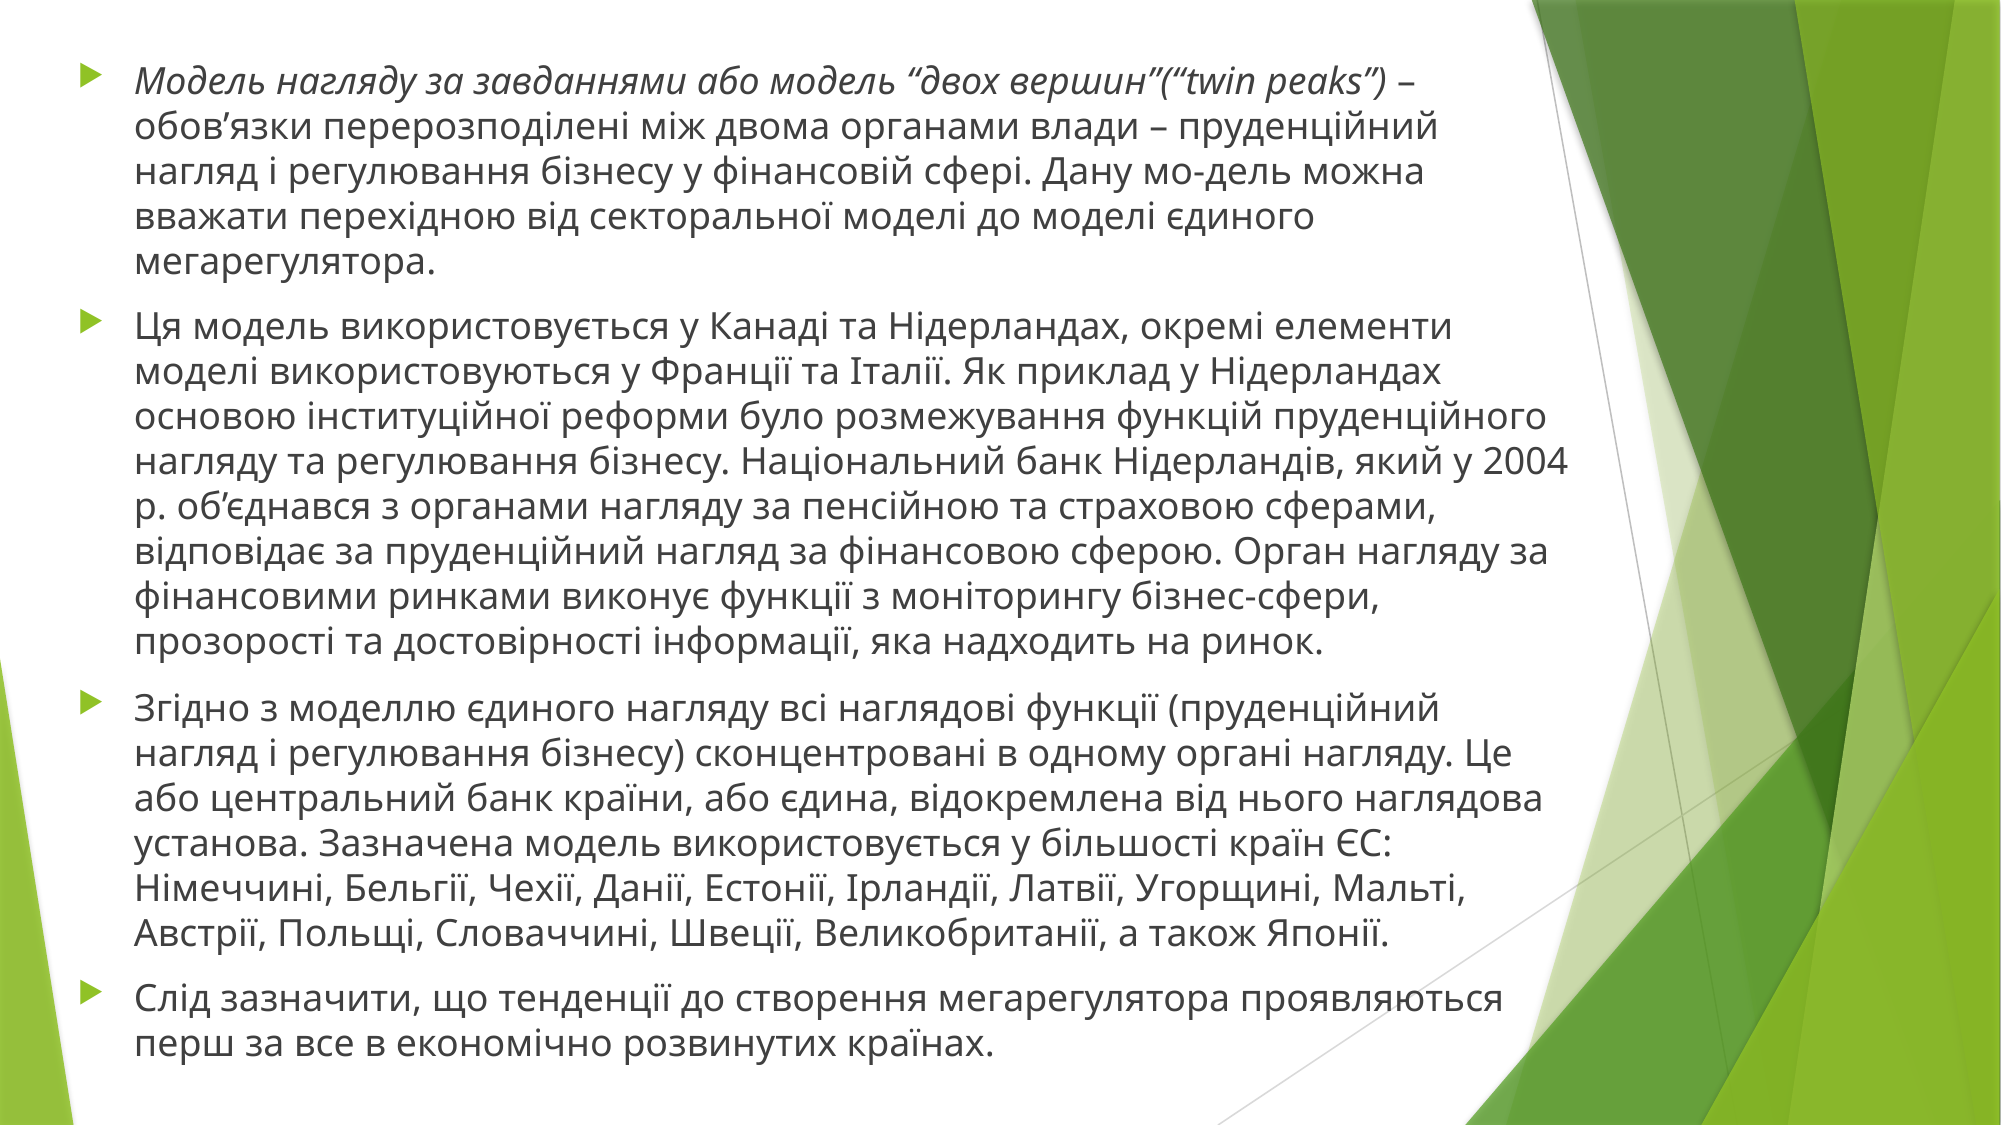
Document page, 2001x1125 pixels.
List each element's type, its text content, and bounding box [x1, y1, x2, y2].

list Модель нагляду за завданнями або модель “двох вершин”(“twin peaks”) – обов’язки перерозподілені між двома органами влади – пруденційний нагляд і регулювання бізнесу у фінансовій сфері. Дану мо-дель можна вважати перехідною від секторальної моделі до моделі єдиного мегарегулятора. Ця модель використовується у Канаді та Нідерландах, окремі елементи моделі використовуються у Франції та Італії. Як приклад у Нідерландах основою інституційної реформи було розмежування функцій пруденційного нагляду та регулювання бізнесу. Національний банк Нідерландів, який у 2004 р. об’єднався з органами нагляду за пенсійною та страховою сферами, відповідає за пруденційний нагляд за фінансовою сферою. Орган нагляду за фінансовими ринками виконує функції з моніторингу бізнес-сфери, прозорості та достовірності інформації, яка надходить на ринок. Згідно з моделлю єдиного нагляду всі наглядові функції (пруденційний нагляд і регулювання бізнесу) сконцентровані в одному органі нагляду. Це або центральний банк країни, або єдина, відокремлена від нього наглядова установа. Зазначена модель використовується у більшості країн ЄС: Німеччині, Бельгії, Чехії, Данії, Естонії, Ірландії, Латвії, Угорщині, Мальті, Австрії, Польщі, Словаччині, Швеції, Великобританії, а також Японії. Слід зазначити, що тенденції до створення мегарегулятора проявляються перш за все в економічно розвинутих країнах. [62, 49, 1585, 1064]
